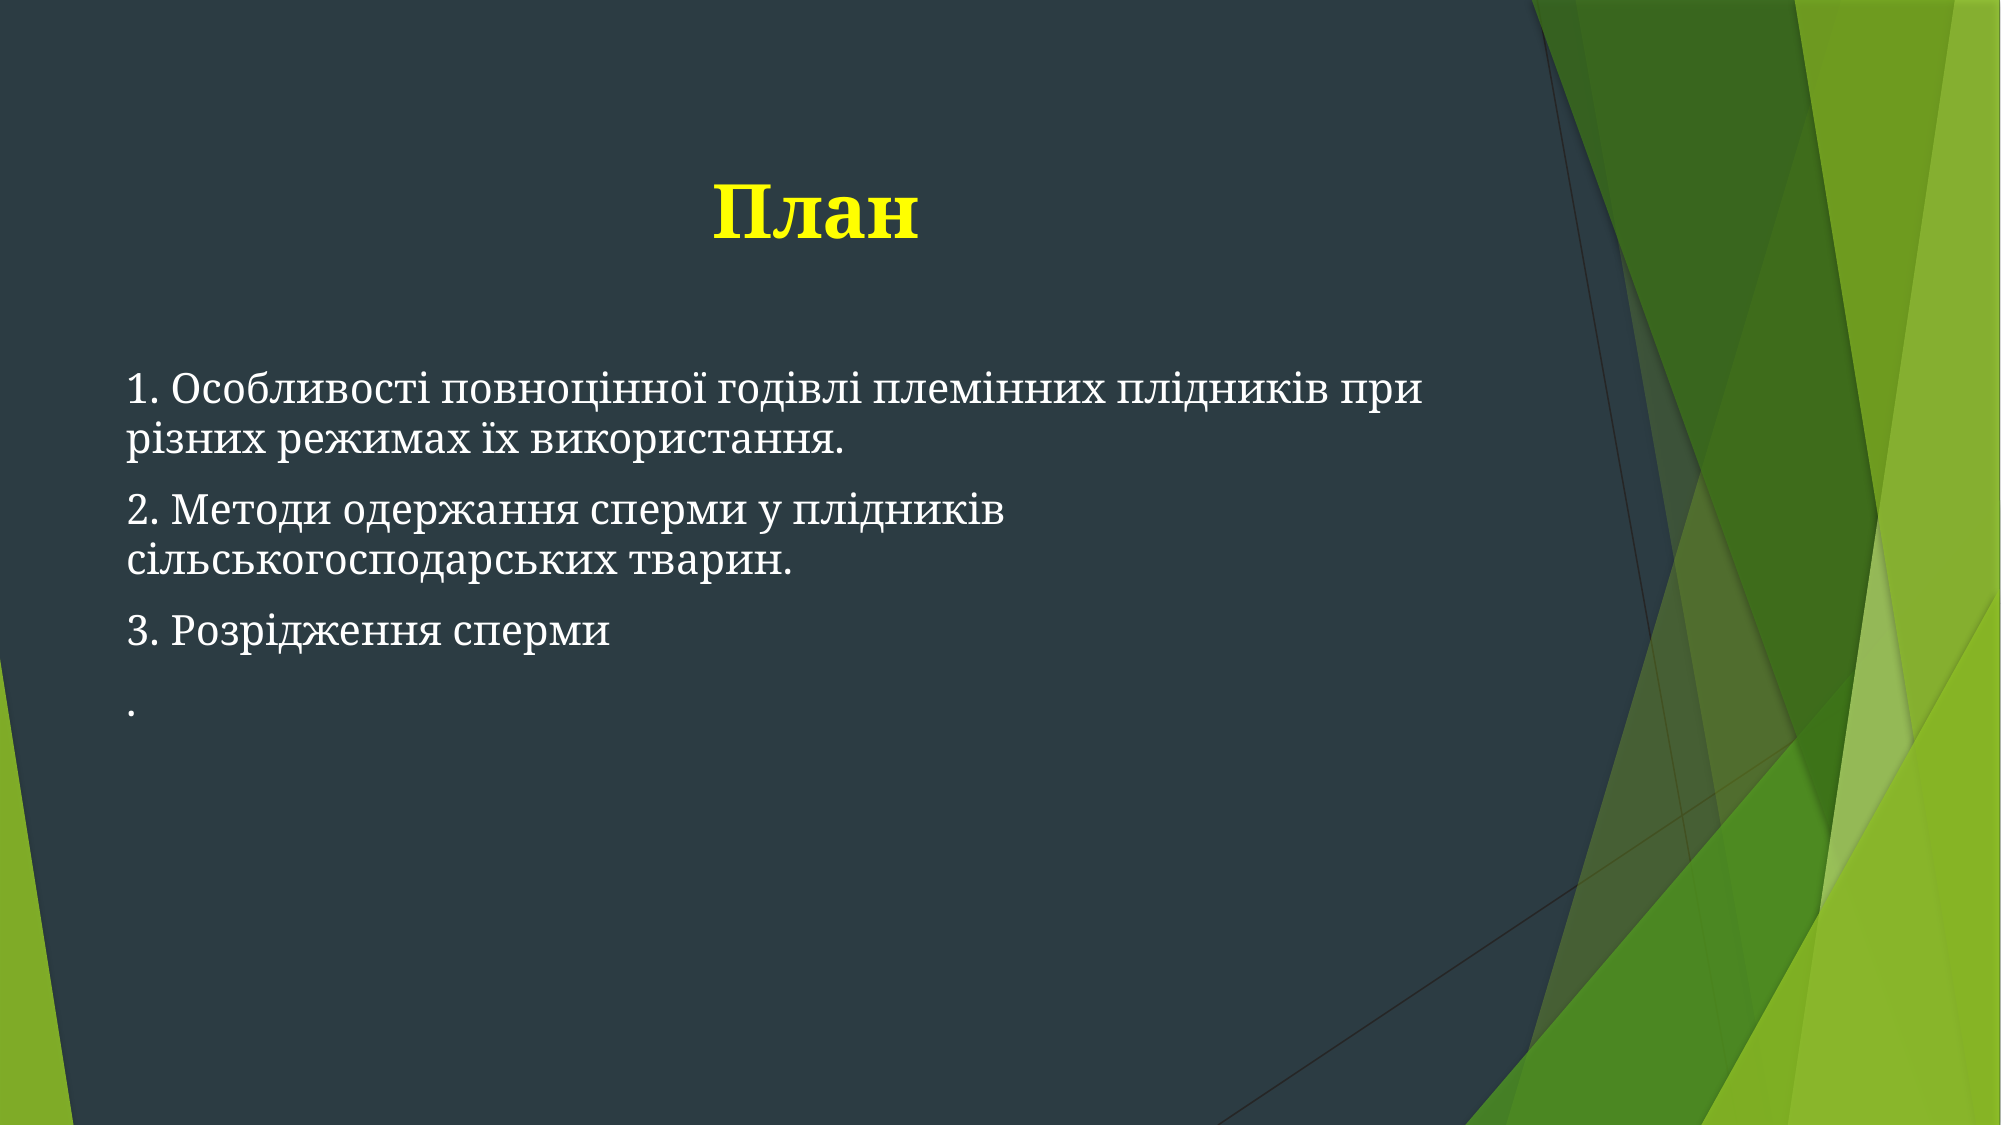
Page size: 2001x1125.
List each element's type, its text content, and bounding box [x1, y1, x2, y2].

title План [111, 99, 1522, 317]
list 1. Особливості повноцінної годівлі племінних плідників при різних режимах їх використання. 2. Методи одержання сперми у плідників сільськогосподарських тварин. 3. Розрідження сперми . [111, 354, 1522, 992]
